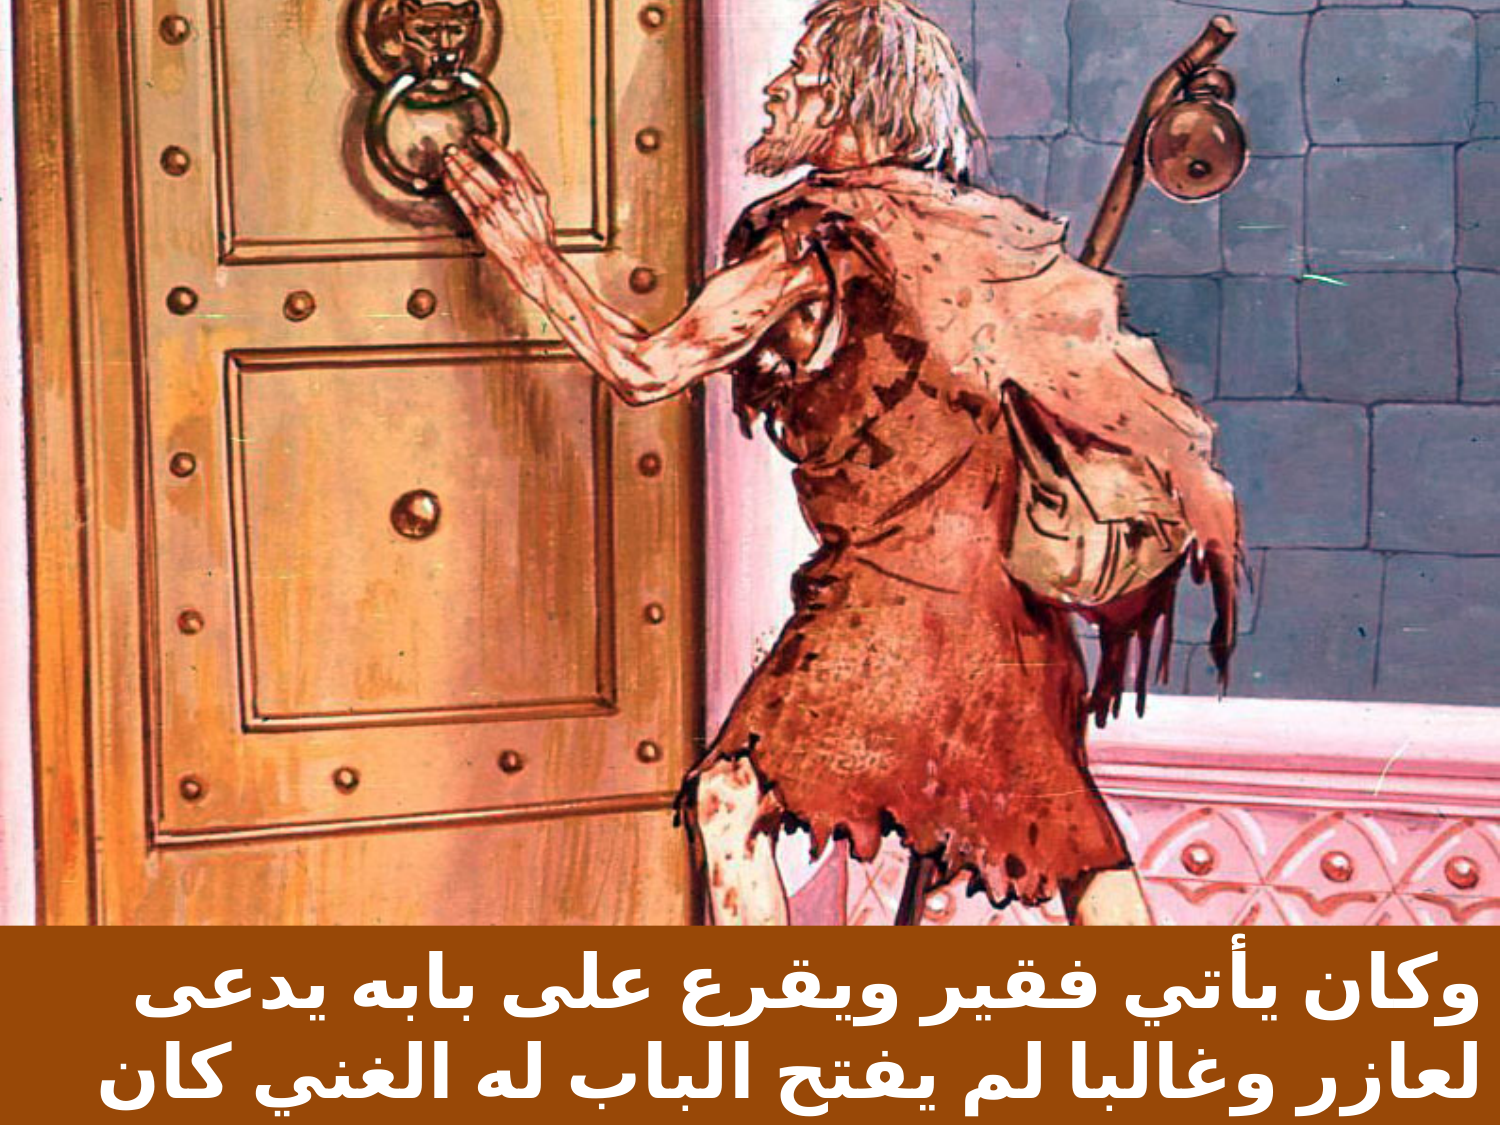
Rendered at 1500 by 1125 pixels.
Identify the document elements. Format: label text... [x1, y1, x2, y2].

picture [0, 0, 1500, 927]
text_box وكان يأتي فقير ويقرع على بابه يدعى لعازر وغالبا لم يفتح الباب له الغني كان له قلب قاسي وسيء [0, 933, 1500, 1125]
